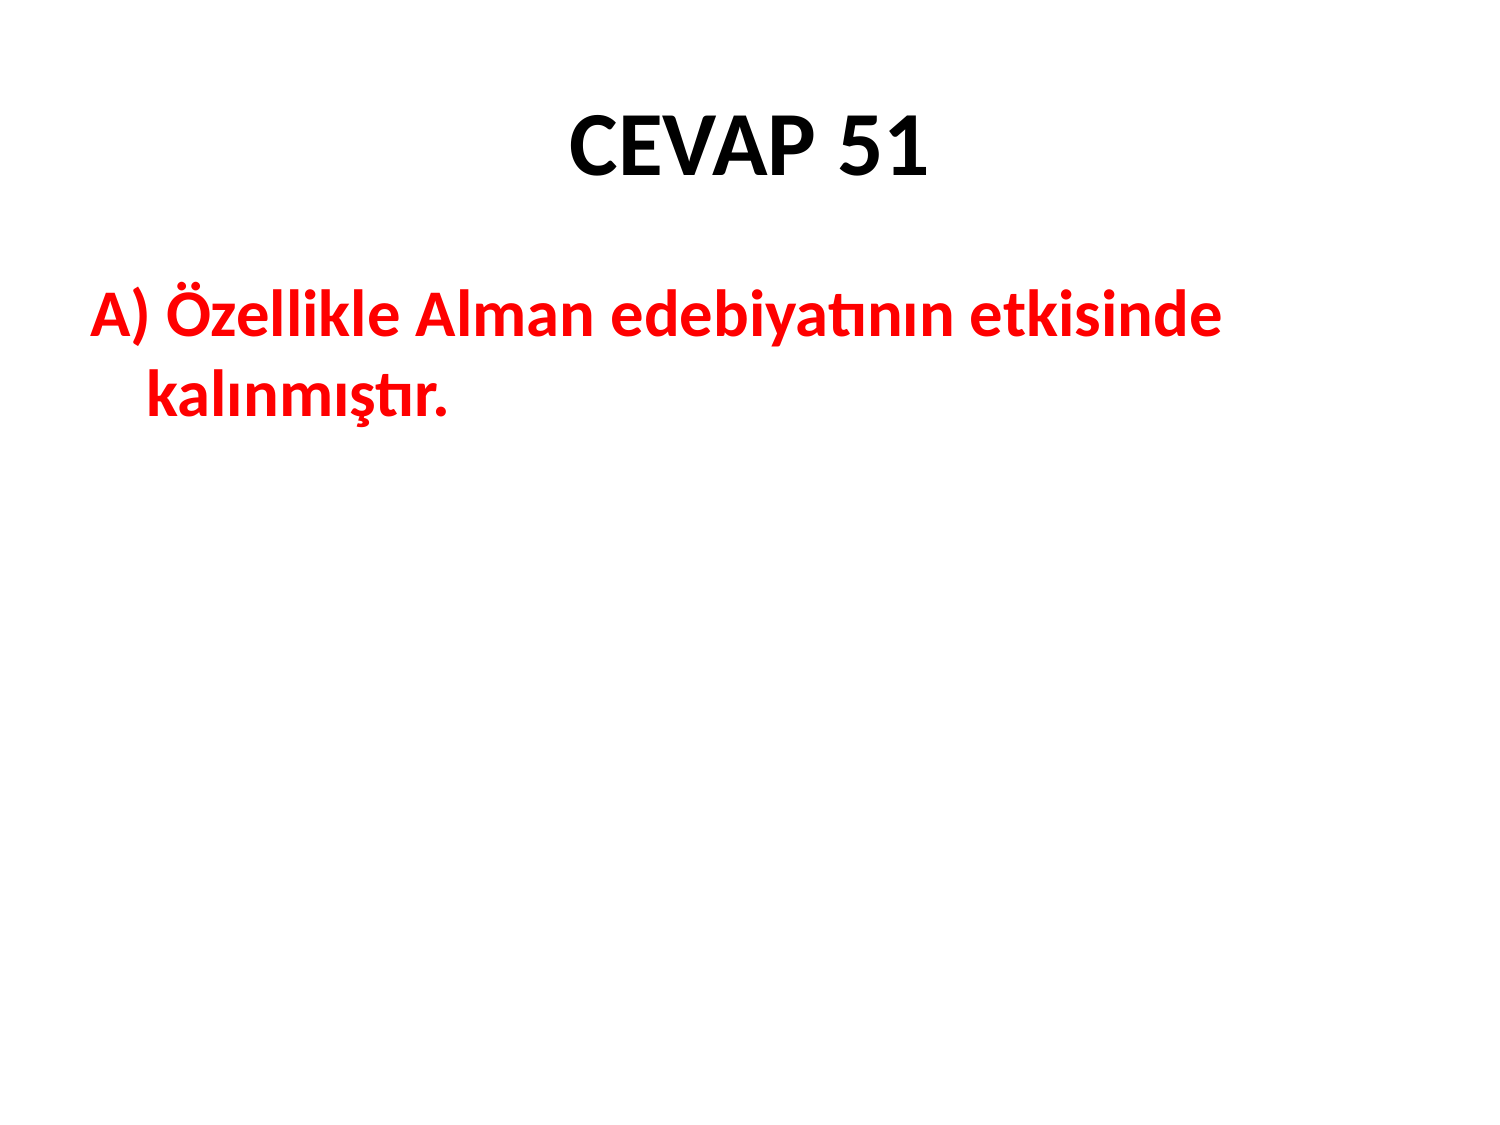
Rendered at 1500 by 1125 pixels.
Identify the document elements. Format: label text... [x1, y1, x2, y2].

title CEVAP 51 [75, 45, 1425, 233]
list A) Özellikle Alman edebiyatının etkisinde kalınmıştır. [75, 262, 1425, 1005]
